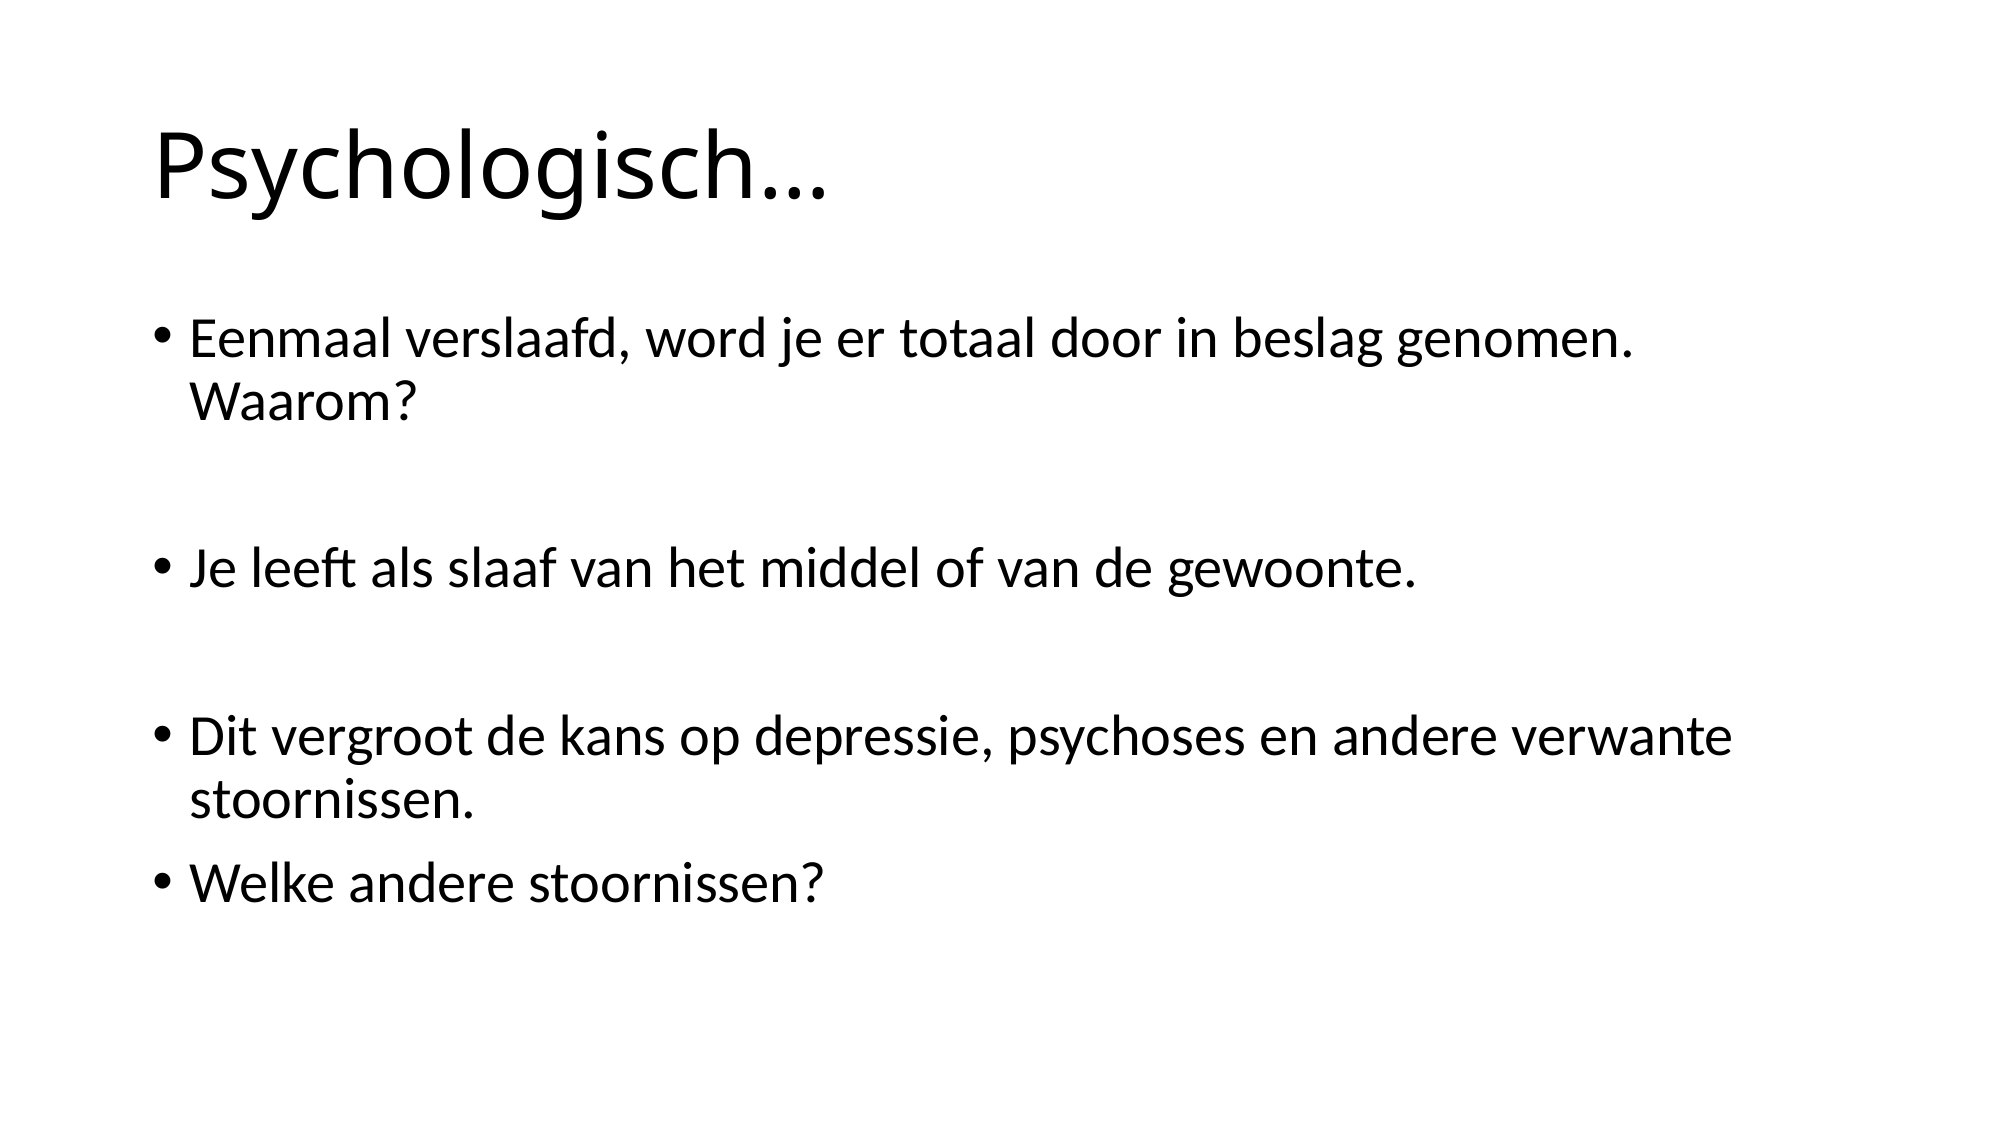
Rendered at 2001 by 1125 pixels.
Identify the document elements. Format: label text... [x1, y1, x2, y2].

list Eenmaal verslaafd, word je er totaal door in beslag genomen. Waarom? Je leeft als slaaf van het middel of van de gewoonte. Dit vergroot de kans op depressie, psychoses en andere verwante stoornissen. Welke andere stoornissen? [137, 299, 1863, 1014]
title Psychologisch… [137, 59, 1863, 278]
